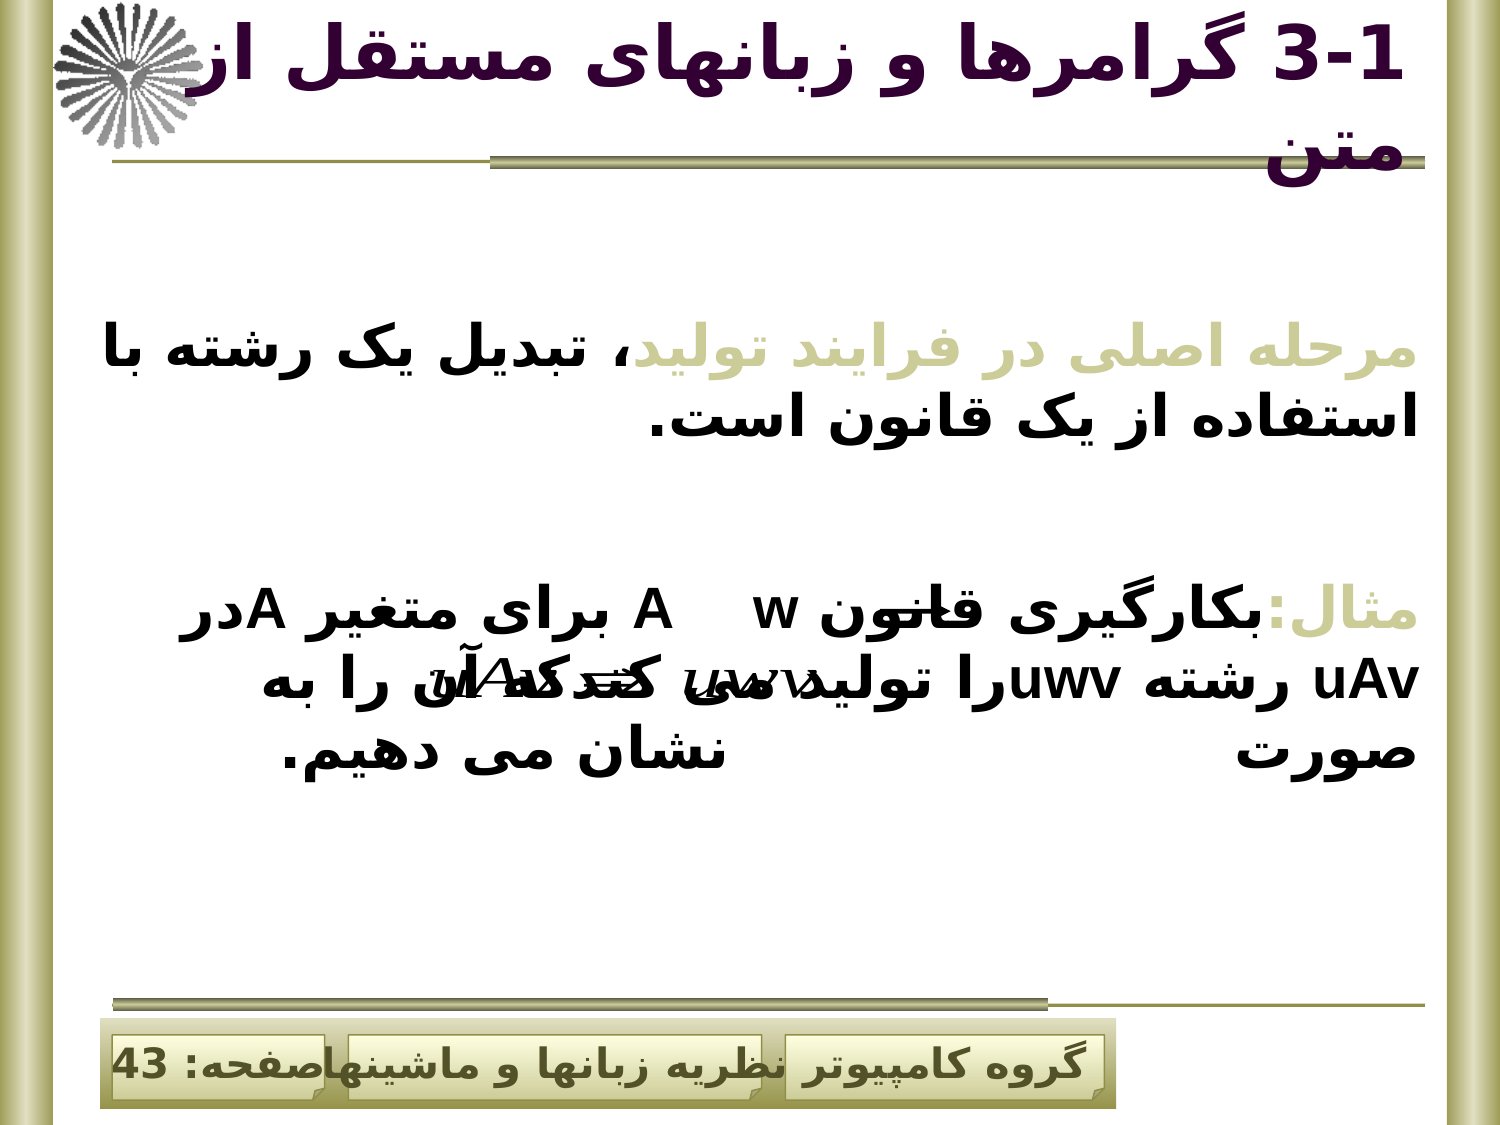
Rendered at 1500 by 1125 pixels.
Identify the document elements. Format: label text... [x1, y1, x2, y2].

title 3-1 گرامرها و زبانهای مستقل از متن [147, 42, 1423, 147]
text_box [419, 642, 831, 713]
text_box [879, 605, 951, 618]
text_box مثال:بکارگیری قانون A w برای متغیر Aدر uAv رشته uwvرا تولید می کندکه آن را به صورت نشان می دهیم. [41, 593, 1436, 788]
text_box مرحله اصلی در فرایند تولید، تبدیل یک رشته با استفاده از یک قانون است. [53, 301, 1436, 456]
text_box مثال:بکارگیری قانون A w برای متغیر Aدر uAv رشته uwvرا تولید می کندکه آن را به صورت نشان می دهیم. [41, 562, 1436, 592]
